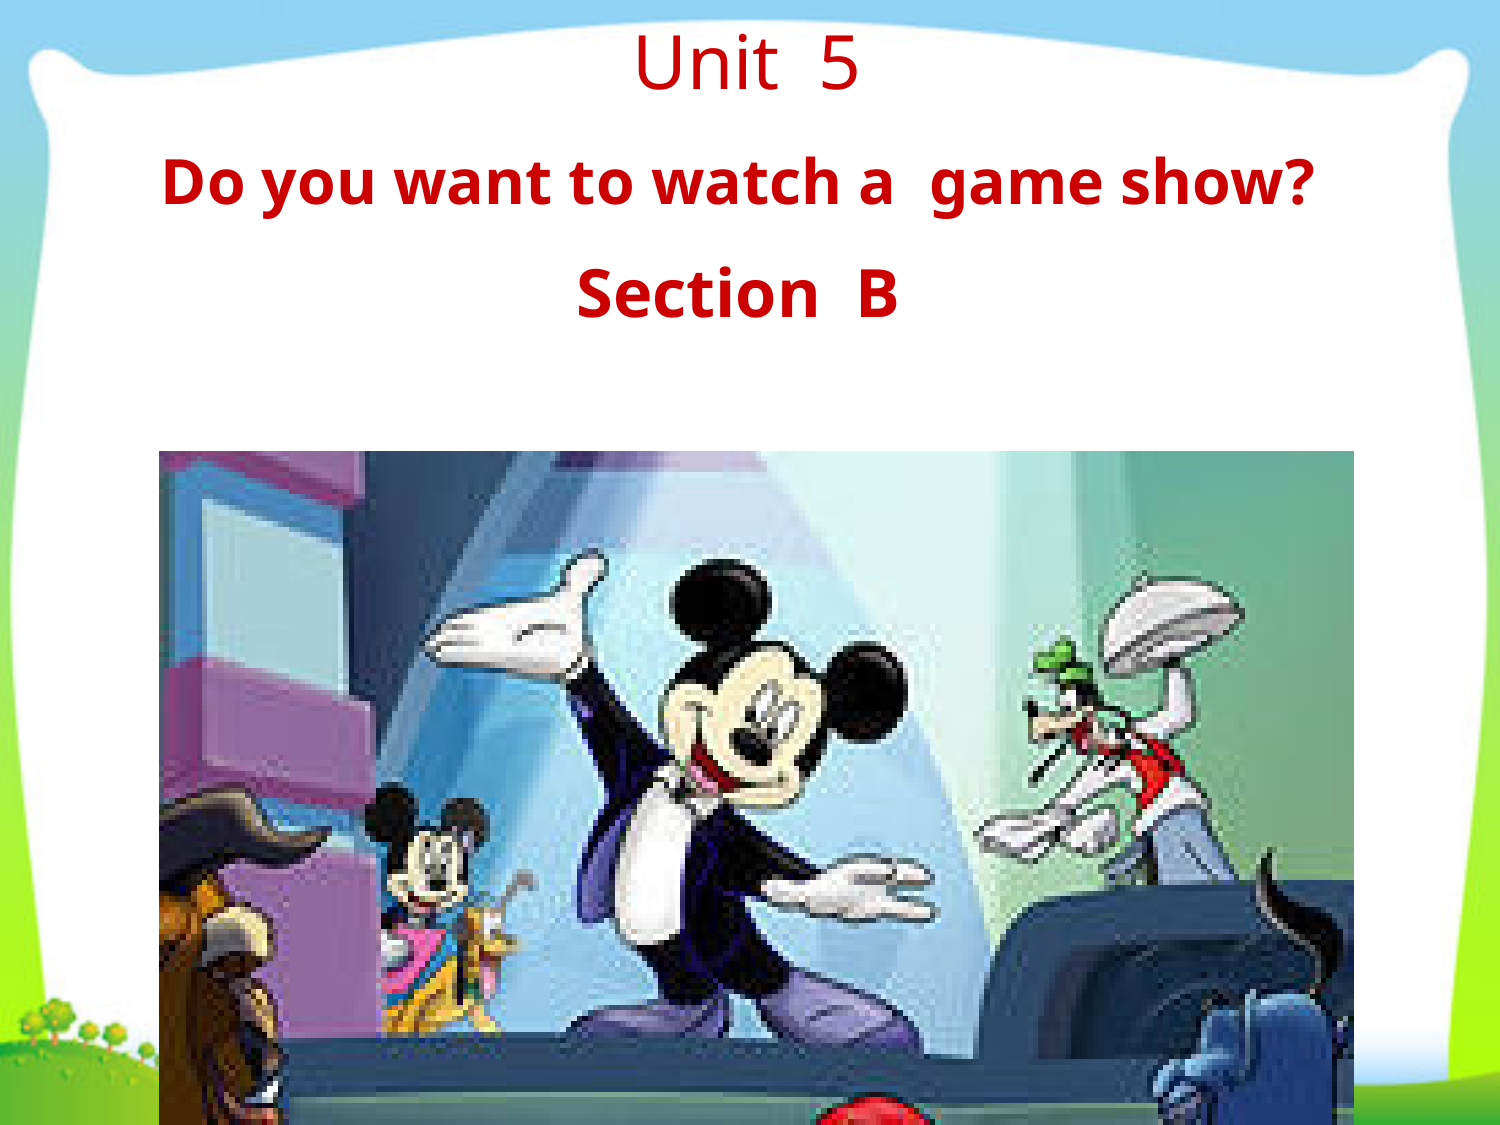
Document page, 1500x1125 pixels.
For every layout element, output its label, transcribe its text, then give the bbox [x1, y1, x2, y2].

picture [0, 0, 1500, 1125]
text_box Unit 5 Do you want to watch a game show? Section B [0, 7, 1494, 339]
